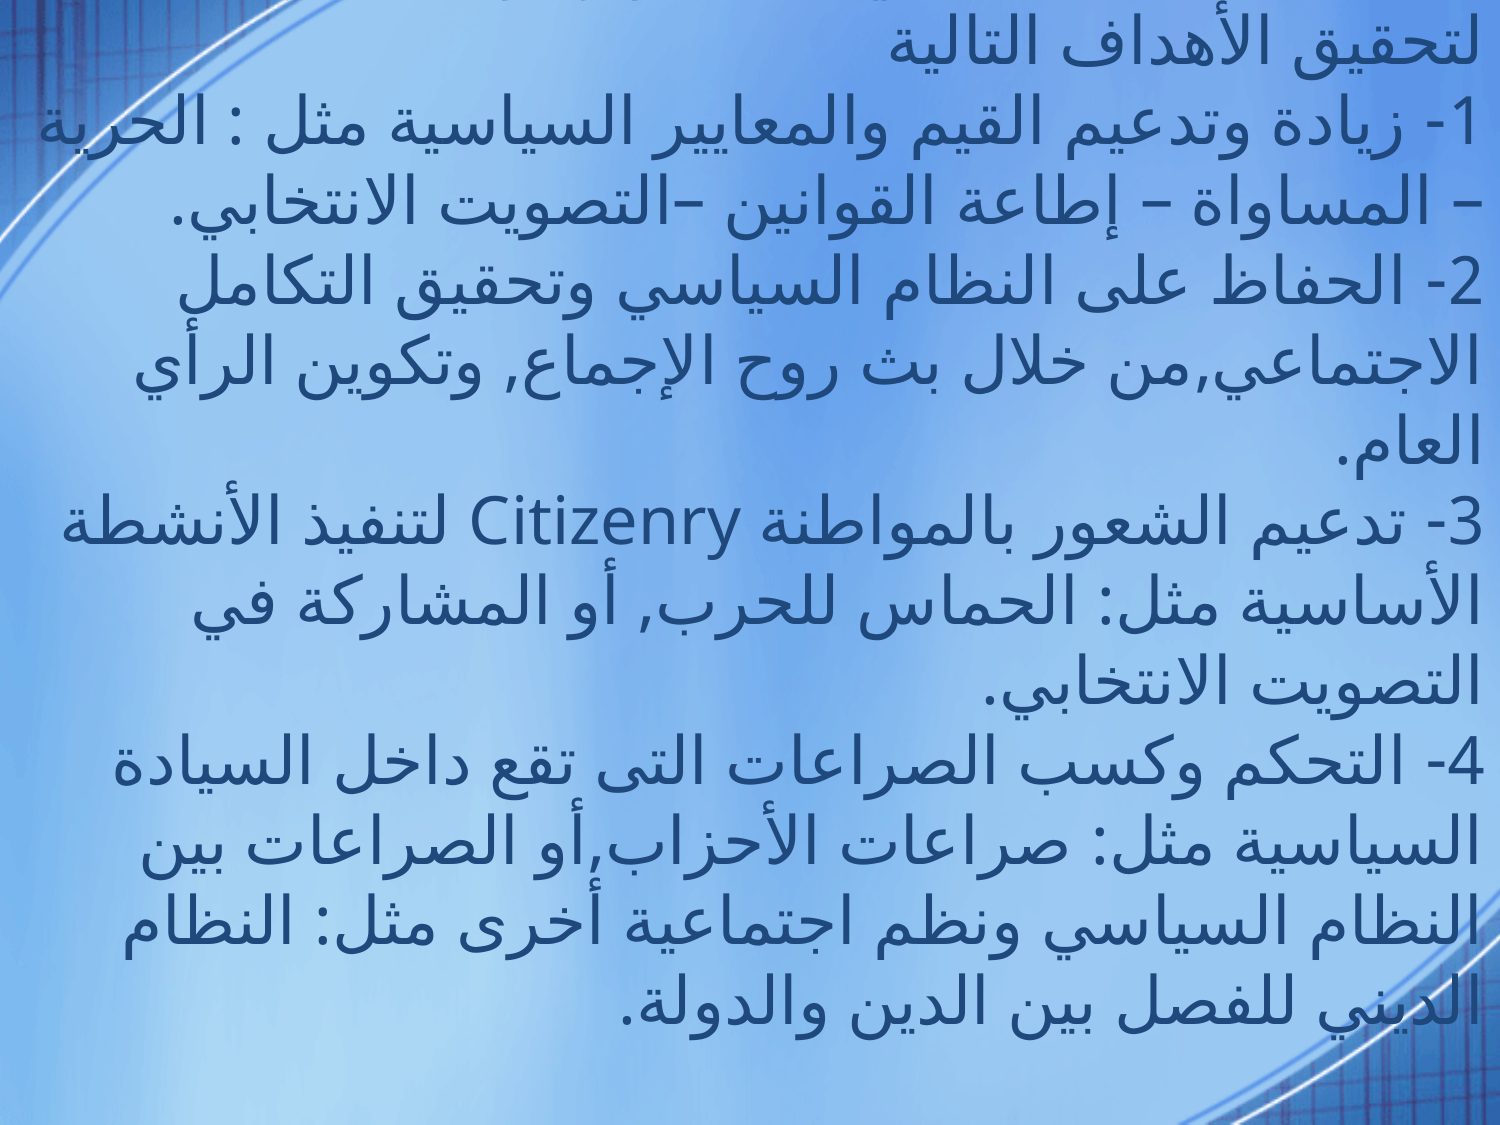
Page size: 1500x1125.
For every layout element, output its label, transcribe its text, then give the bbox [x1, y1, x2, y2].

picture [0, 0, 1500, 62]
title علاقة وسائل الأعلام بالنظام السياسي: اعتماد النظام السياسي على موارد وسائل الإعلام لتحقيق الأهداف التالية 1- زيادة وتدعيم القيم والمعايير السياسية مثل : الحرية – المساواة – إطاعة القوانين –التصويت الانتخابي. 2- الحفاظ على النظام السياسي وتحقيق التكامل الاجتماعي,من خلال بث روح الإجماع, وتكوين الرأي العام. 3- تدعيم الشعور بالمواطنة Citizenry لتنفيذ الأنشطة الأساسية مثل: الحماس للحرب, أو المشاركة في التصويت الانتخابي. 4- التحكم وكسب الصراعات التى تقع داخل السيادة السياسية مثل: صراعات الأحزاب,أو الصراعات بين النظام السياسي ونظم اجتماعية أخرى مثل: النظام الديني للفصل بين الدين والدولة. [0, 62, 1500, 1125]
